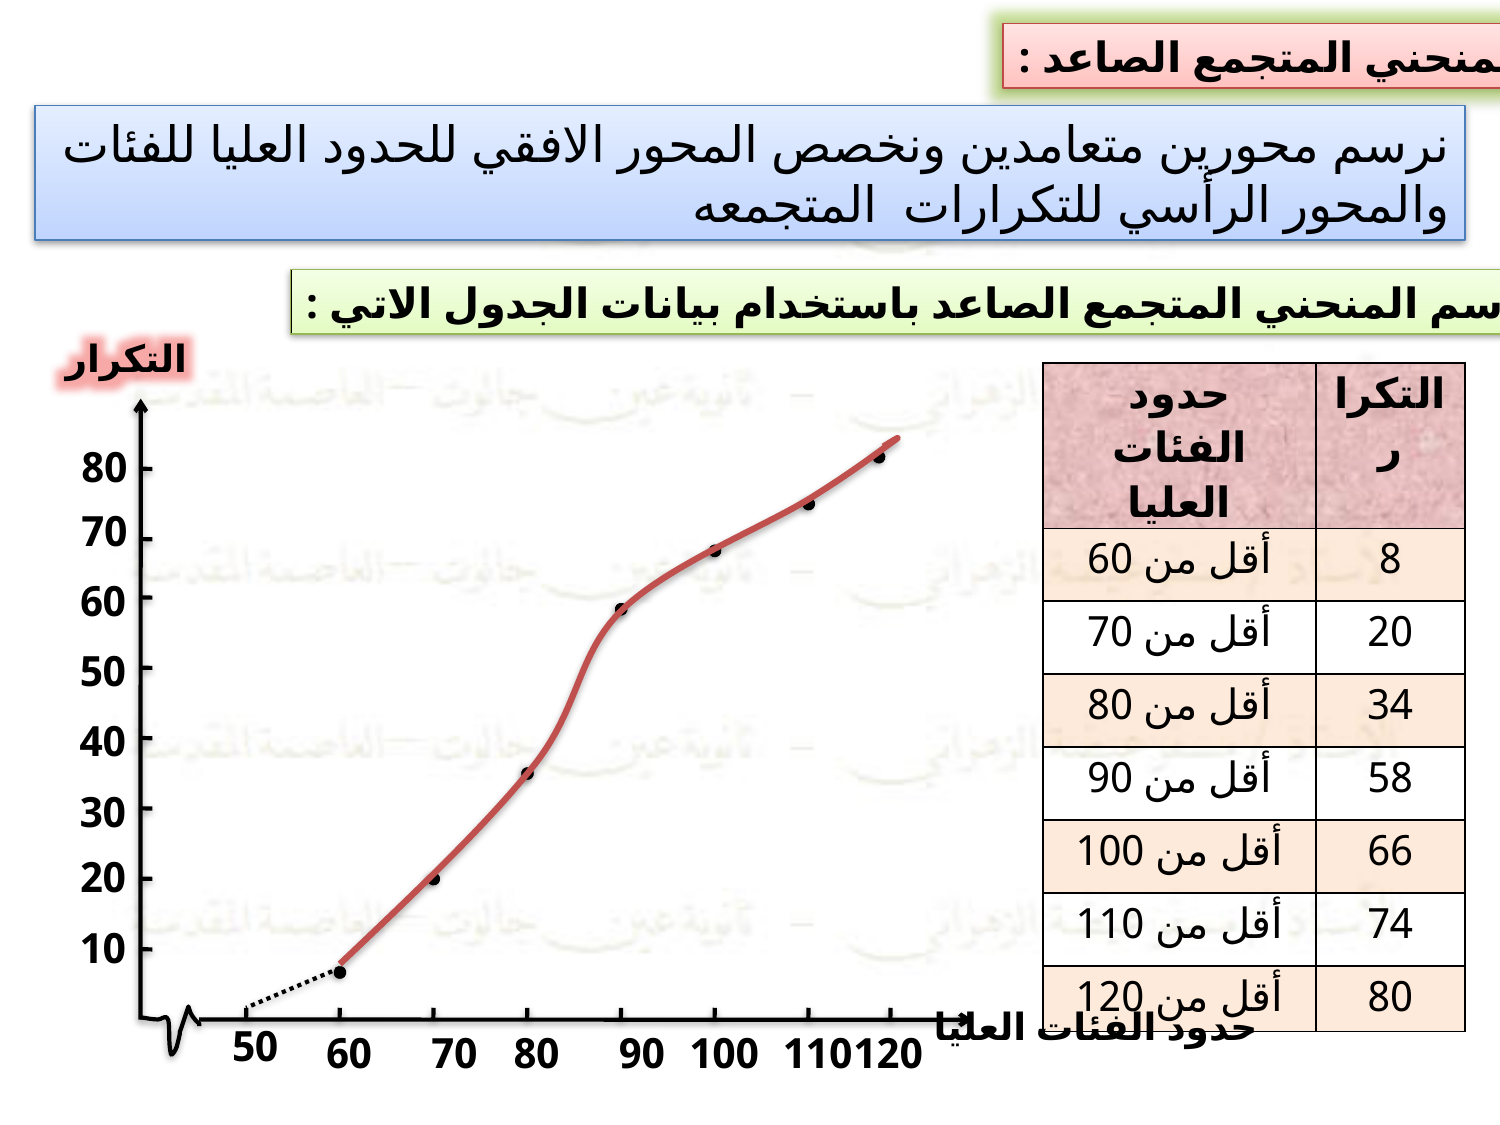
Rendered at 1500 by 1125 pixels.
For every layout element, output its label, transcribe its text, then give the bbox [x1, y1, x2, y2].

text_box 80 [48, 433, 143, 499]
text_box 120 [831, 1027, 938, 1085]
table_cell أقل من 110 [1044, 894, 1315, 965]
text_box نرسم محورين متعامدين ونخصص المحور الافقي للحدود العليا للفئات والمحور الرأسي للتكرارات المتجمعه [34, 105, 1466, 241]
text_box 60 [46, 567, 141, 632]
text_box 50 [199, 1012, 240, 1019]
table_header حدود الفئات العليا [1044, 364, 1315, 528]
table_cell 20 [1317, 602, 1464, 673]
text_box 70 [398, 1027, 480, 1085]
text_box مثال :ارسم المنحني المتجمع الصاعد باستخدام بيانات الجدول الاتي : [290, 269, 1500, 335]
text_box 110 [761, 1027, 831, 1085]
table_cell 34 [1317, 675, 1464, 746]
text_box 30 [46, 778, 141, 843]
text_box 80 [480, 1027, 575, 1085]
text_box [140, 1004, 199, 1057]
table_header التكرار [1317, 364, 1464, 528]
text_box 50 [46, 637, 141, 703]
table_cell أقل من 70 [1044, 602, 1315, 673]
text_box 70 [48, 499, 143, 562]
text_box 50 [199, 1026, 292, 1078]
text_box المنحني المتجمع الصاعد : [1002, 23, 1500, 89]
text_box [337, 434, 901, 967]
picture [249, 1009, 337, 1017]
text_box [245, 967, 341, 1009]
text_box 100 [667, 1027, 761, 1085]
text_box حدود الفئات العليا [918, 996, 1273, 1056]
table_cell أقل من 100 [1044, 821, 1315, 892]
text_box 60 [292, 1027, 387, 1085]
table_cell 80 [1317, 967, 1464, 1031]
text_box التكرار [51, 328, 202, 388]
table_cell أقل من 90 [1044, 748, 1315, 819]
table_cell 66 [1317, 821, 1464, 892]
table_cell 8 [1317, 529, 1464, 600]
text_box 40 [46, 717, 141, 773]
picture [0, 0, 1500, 1125]
table_cell 74 [1317, 894, 1464, 965]
table_cell 58 [1317, 748, 1464, 819]
table_cell أقل من 60 [1044, 529, 1315, 600]
table_cell أقل من 80 [1044, 675, 1315, 746]
text_box 90 [585, 1027, 667, 1085]
text_box 20 [46, 843, 141, 909]
table_cell أقل من 120 [1044, 967, 1315, 1031]
text_box 10 [46, 914, 141, 979]
